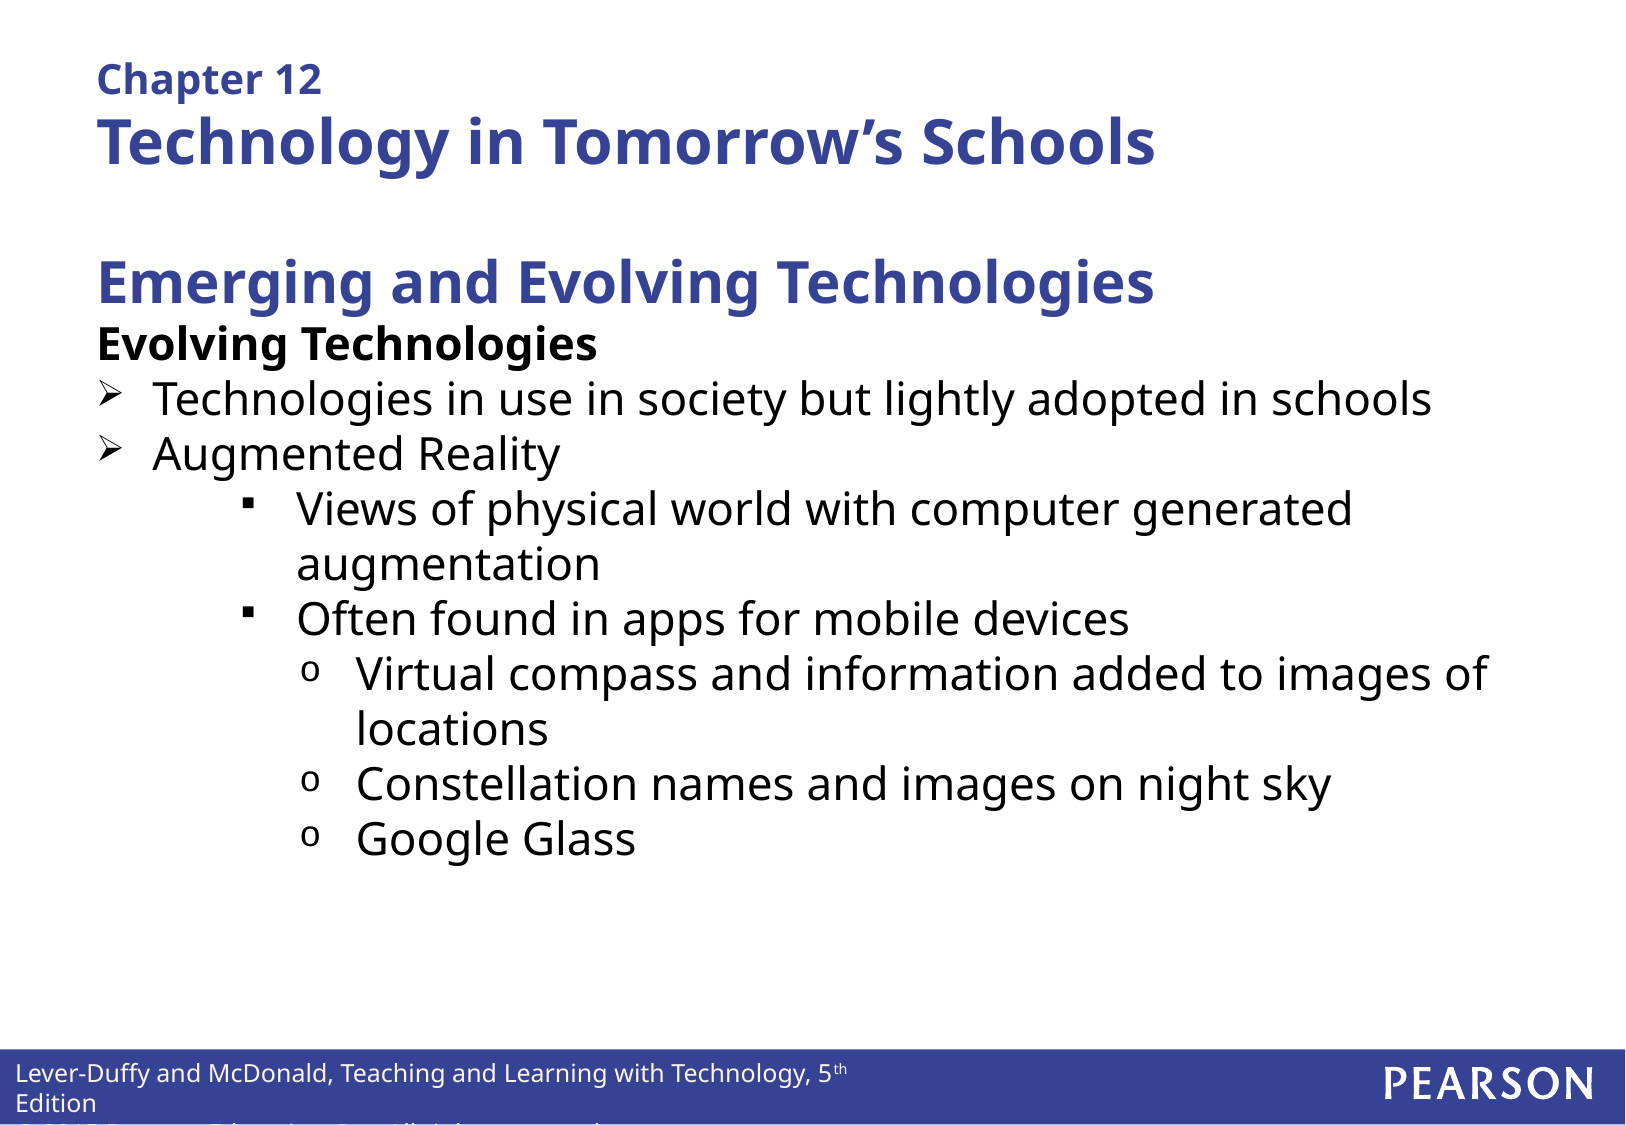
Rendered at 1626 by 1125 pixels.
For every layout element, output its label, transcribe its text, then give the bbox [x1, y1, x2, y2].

title Chapter 12 Technology in Tomorrow’s Schools [81, 45, 1544, 233]
list Emerging and Evolving Technologies Evolving Technologies Technologies in use in society but lightly adopted in schools Augmented Reality Views of physical world with computer generated augmentation Often found in apps for mobile devices Virtual compass and information added to images of locations Constellation names and images on night sky Google Glass [81, 237, 1544, 1005]
